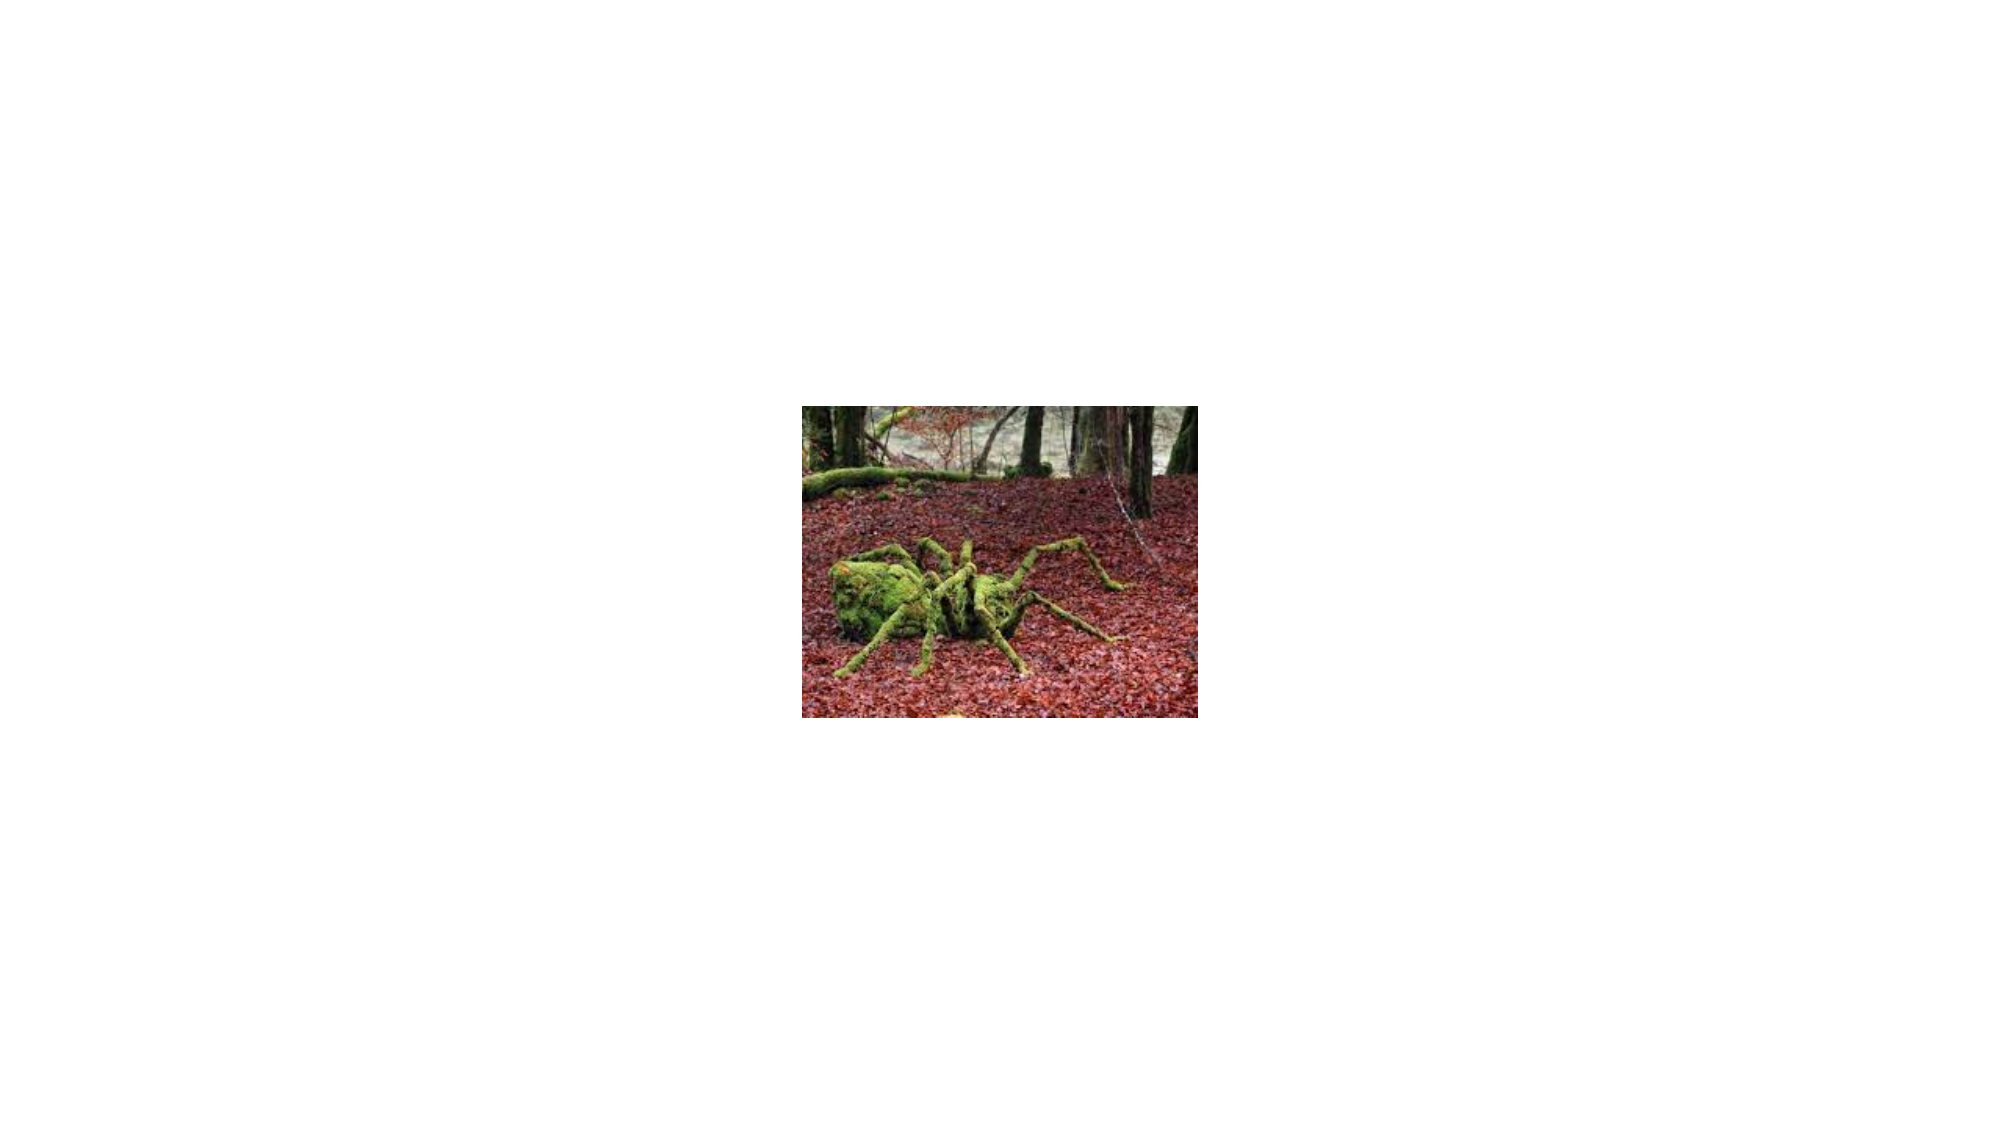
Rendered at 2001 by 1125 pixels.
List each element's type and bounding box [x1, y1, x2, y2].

picture [802, 406, 1198, 718]
